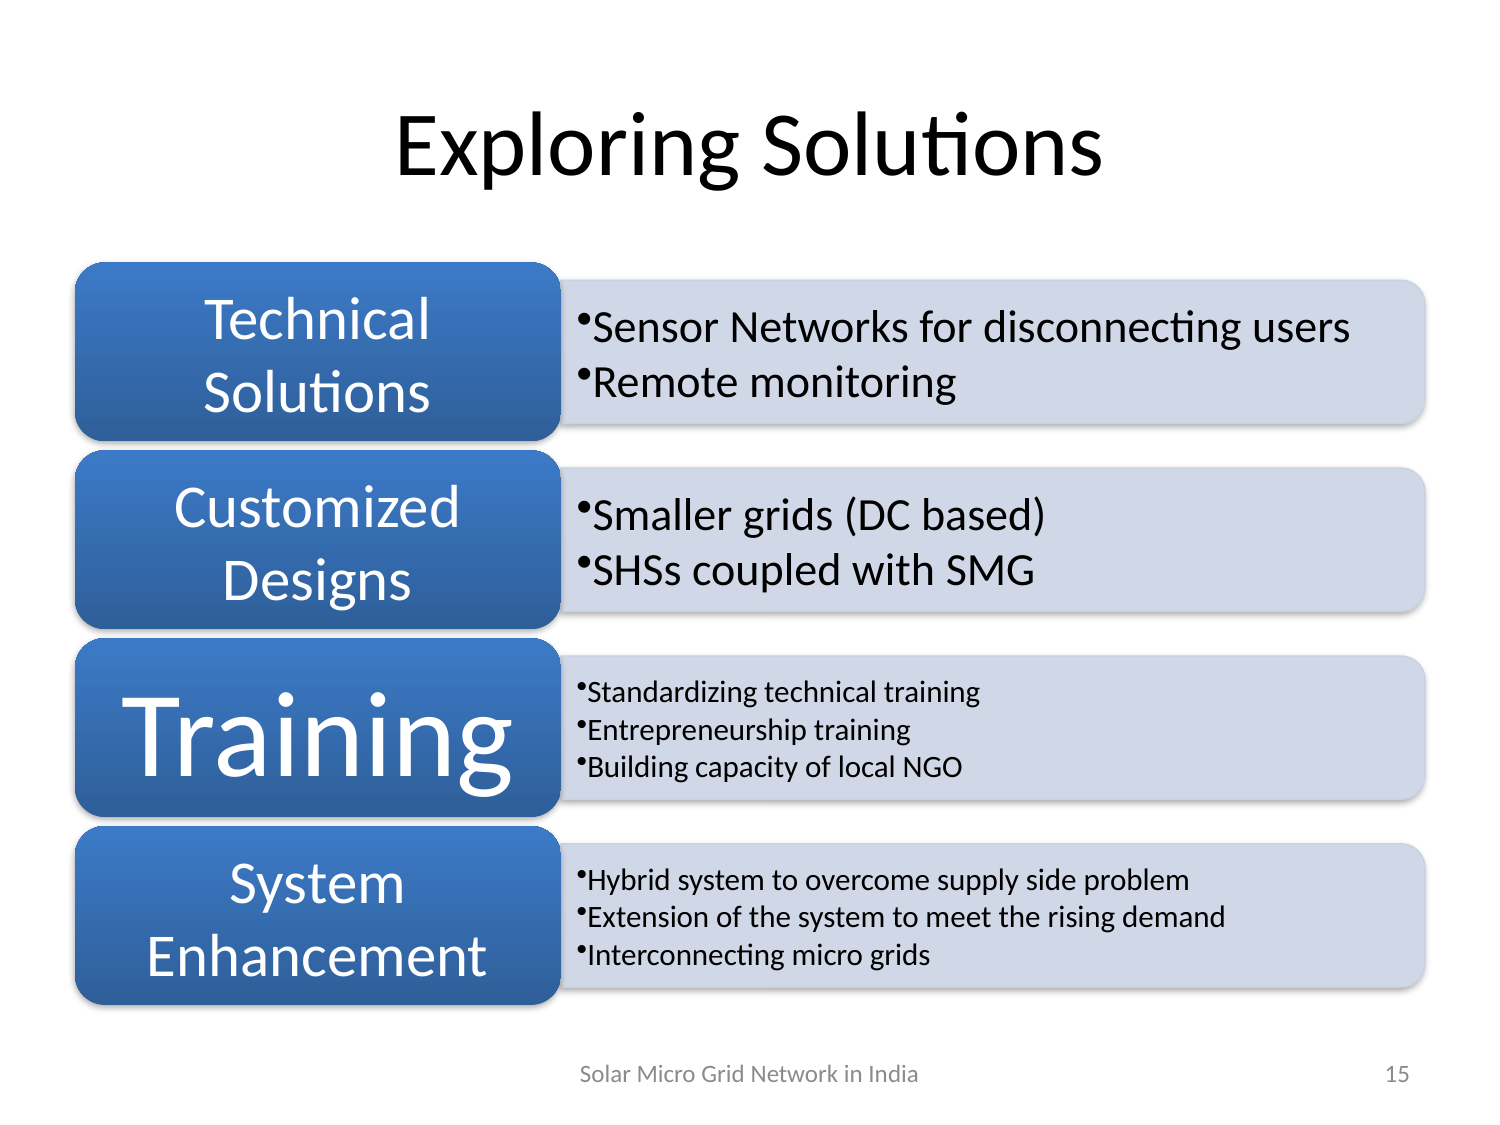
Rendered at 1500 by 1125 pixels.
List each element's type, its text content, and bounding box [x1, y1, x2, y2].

slide_number 15 [1074, 1042, 1425, 1103]
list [74, 262, 1426, 1006]
footer Solar Micro Grid Network in India [512, 1042, 988, 1103]
title Exploring Solutions [75, 45, 1425, 233]
